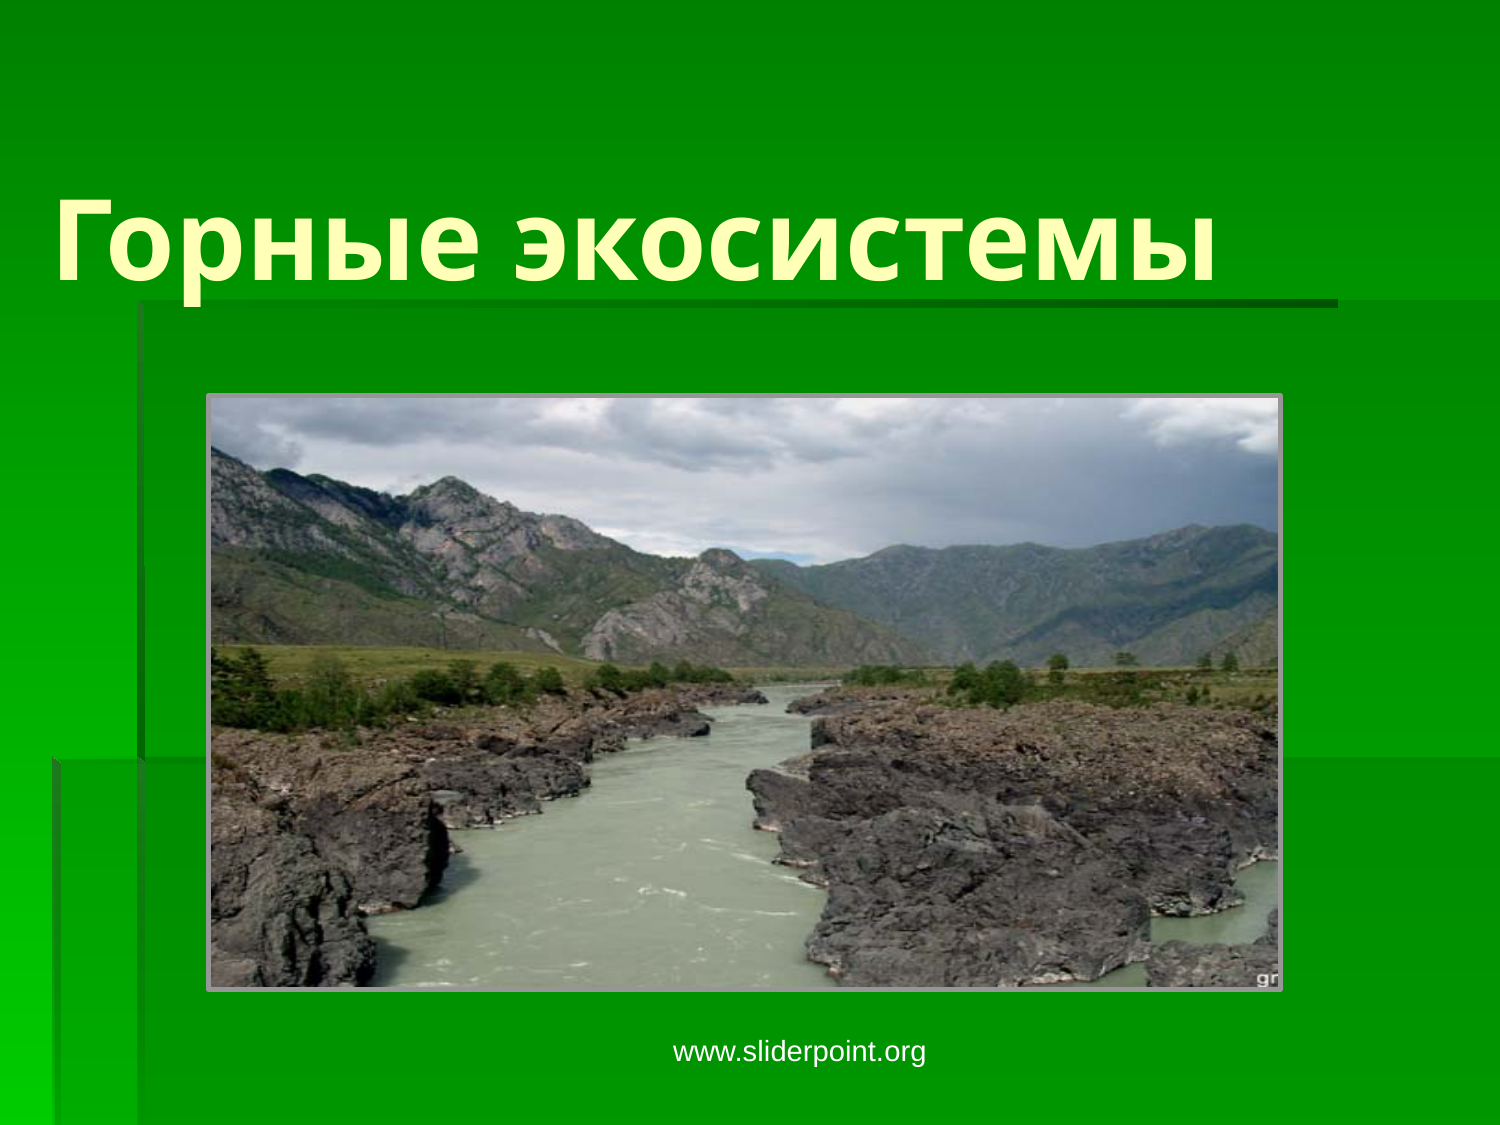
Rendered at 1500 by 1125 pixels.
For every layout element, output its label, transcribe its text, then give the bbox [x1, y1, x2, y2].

picture [210, 398, 1278, 987]
footer www.sliderpoint.org [562, 1024, 1038, 1103]
title Горные экосистемы [34, 0, 1414, 471]
